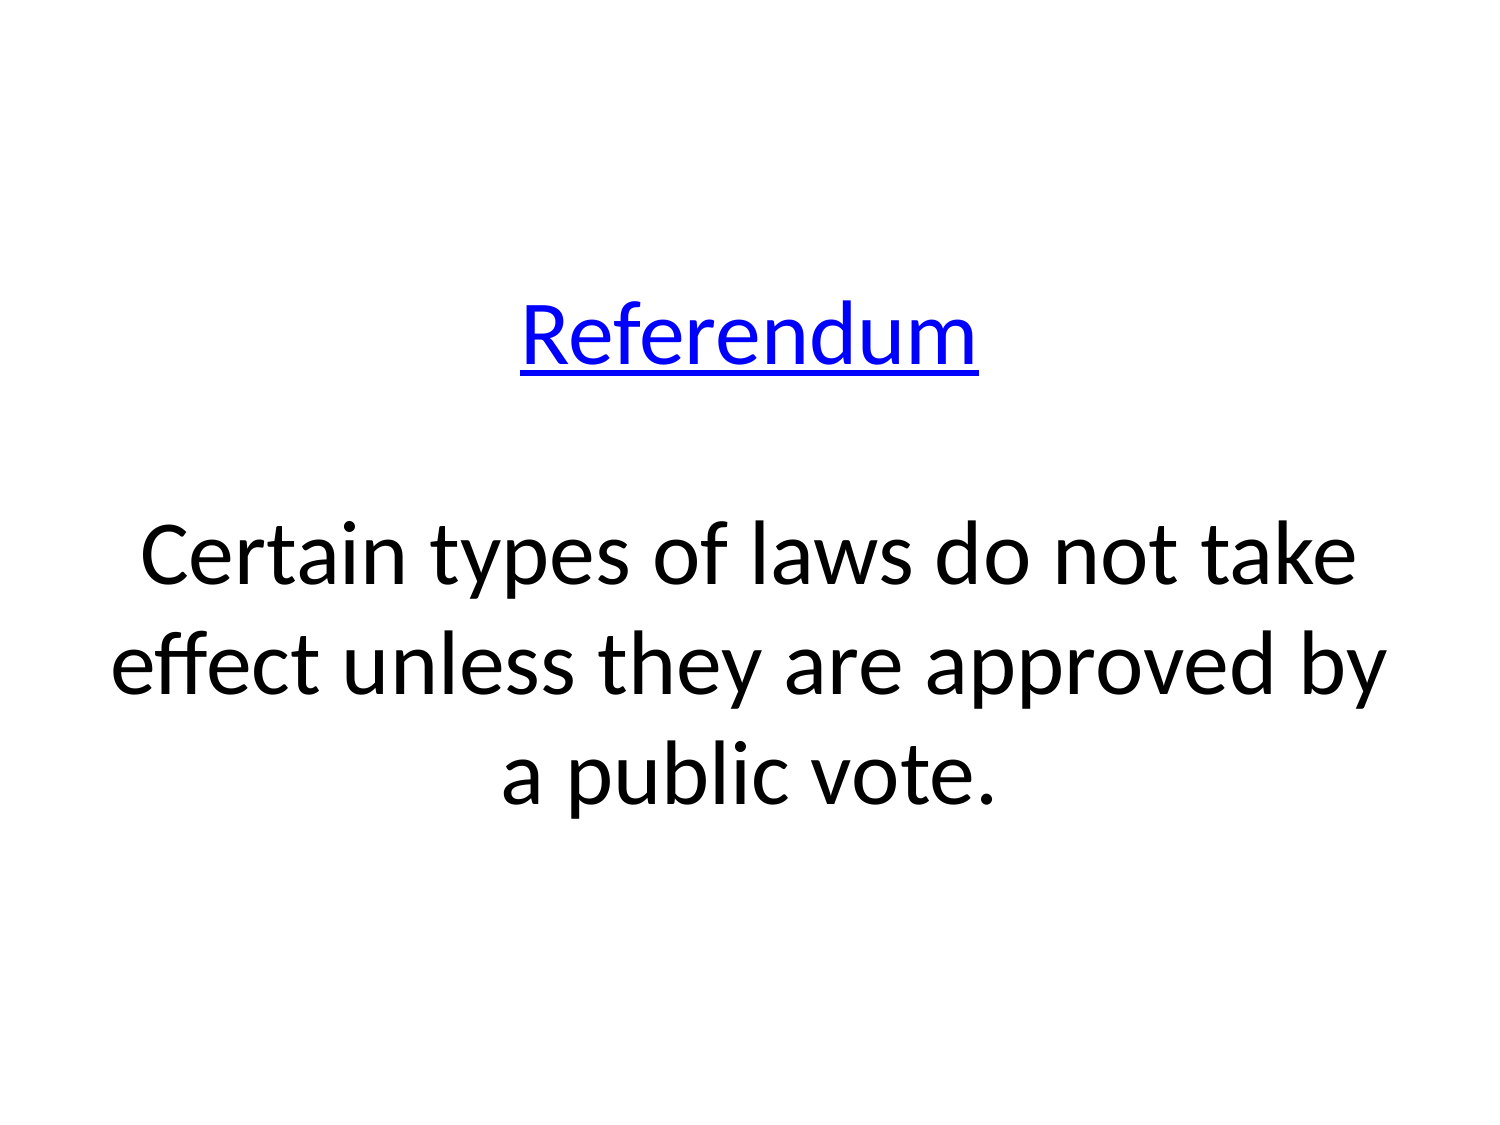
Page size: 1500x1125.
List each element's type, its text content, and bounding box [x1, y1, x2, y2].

title Referendum Certain types of laws do not take effect unless they are approved by a public vote. [74, 44, 1426, 1051]
